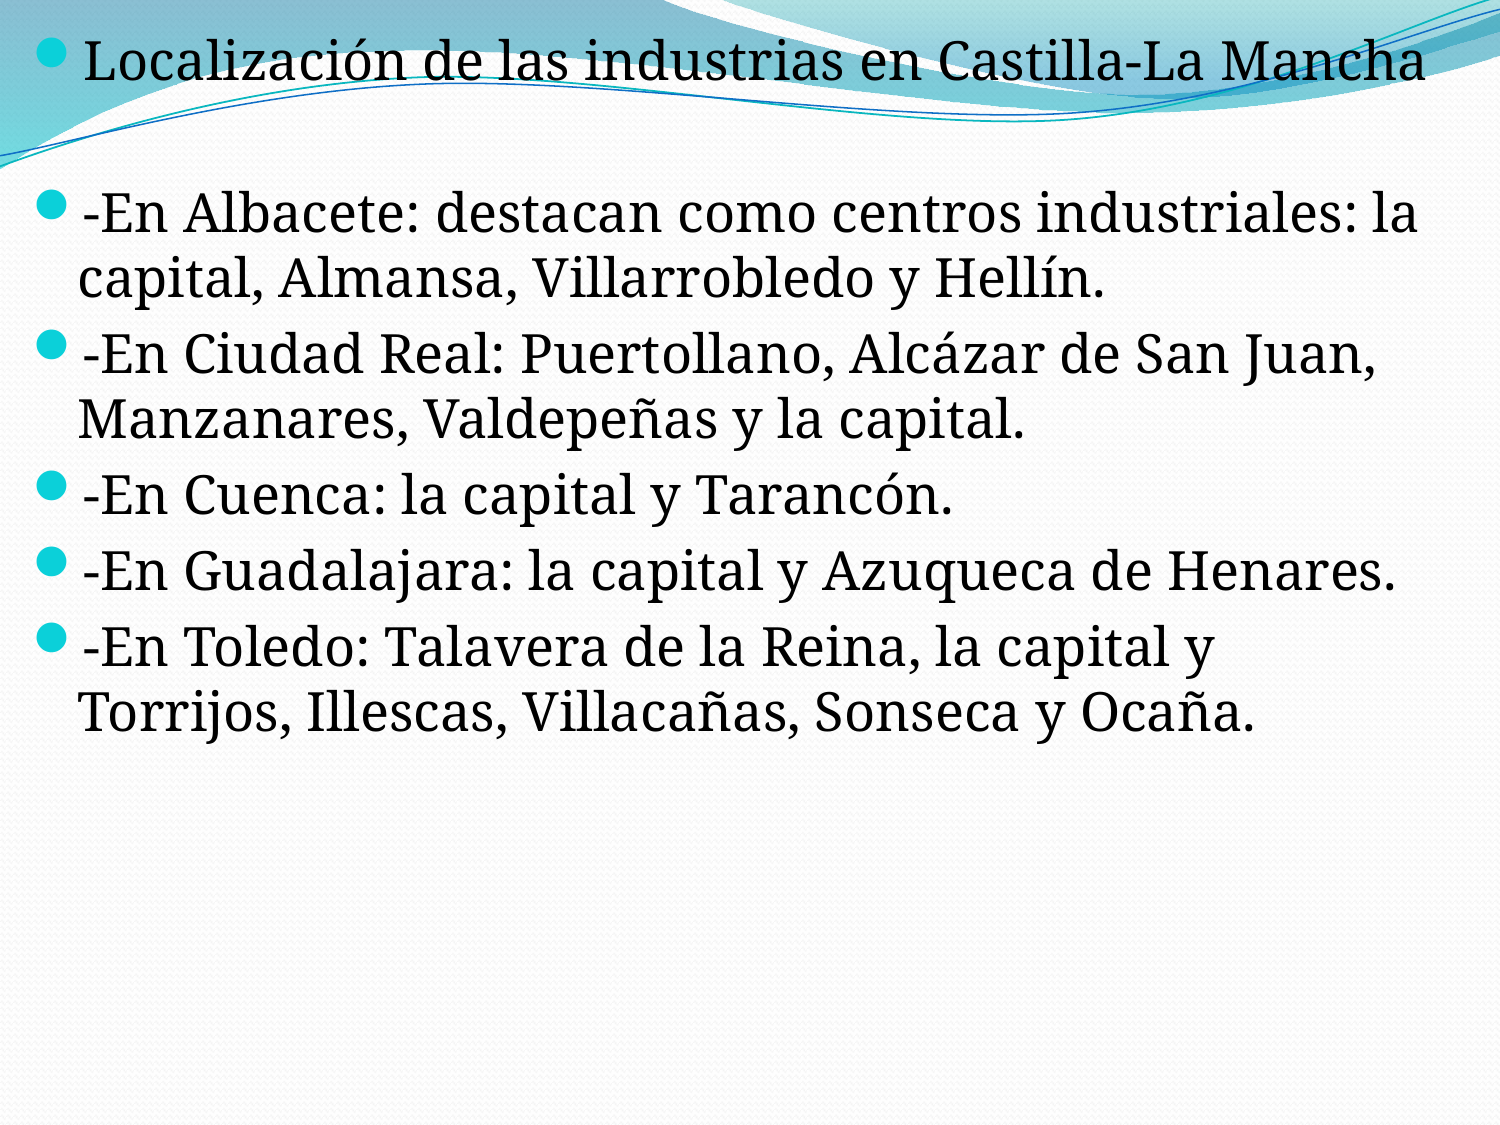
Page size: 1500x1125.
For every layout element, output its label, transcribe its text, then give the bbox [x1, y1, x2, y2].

list Localización de las industrias en Castilla-La Mancha -En Albacete: destacan como centros industriales: la capital, Almansa, Villarrobledo y Hellín. -En Ciudad Real: Puertollano, Alcázar de San Juan, Manzanares, Valdepeñas y la capital. -En Cuenca: la capital y Tarancón. -En Guadalajara: la capital y Azuqueca de Henares. -En Toledo: Talavera de la Reina, la capital y Torrijos, Illescas, Villacañas, Sonseca y Ocaña. [17, 19, 1447, 1059]
